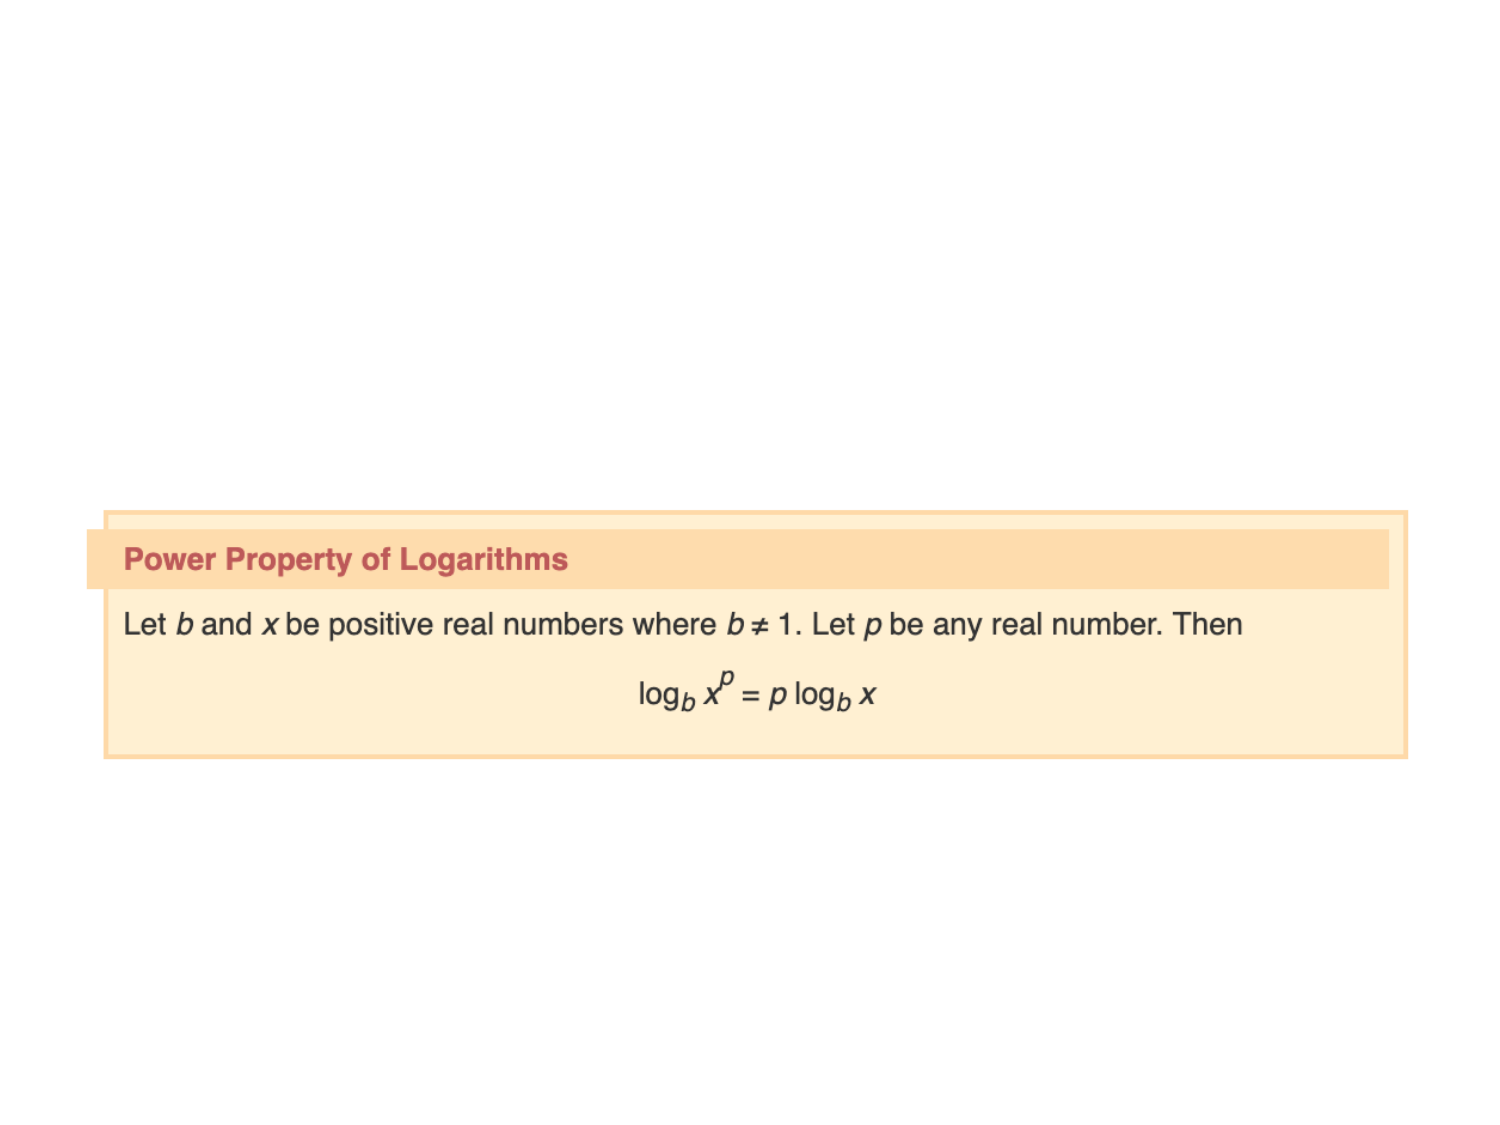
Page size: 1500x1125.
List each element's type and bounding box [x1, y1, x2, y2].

list [74, 262, 1426, 1006]
